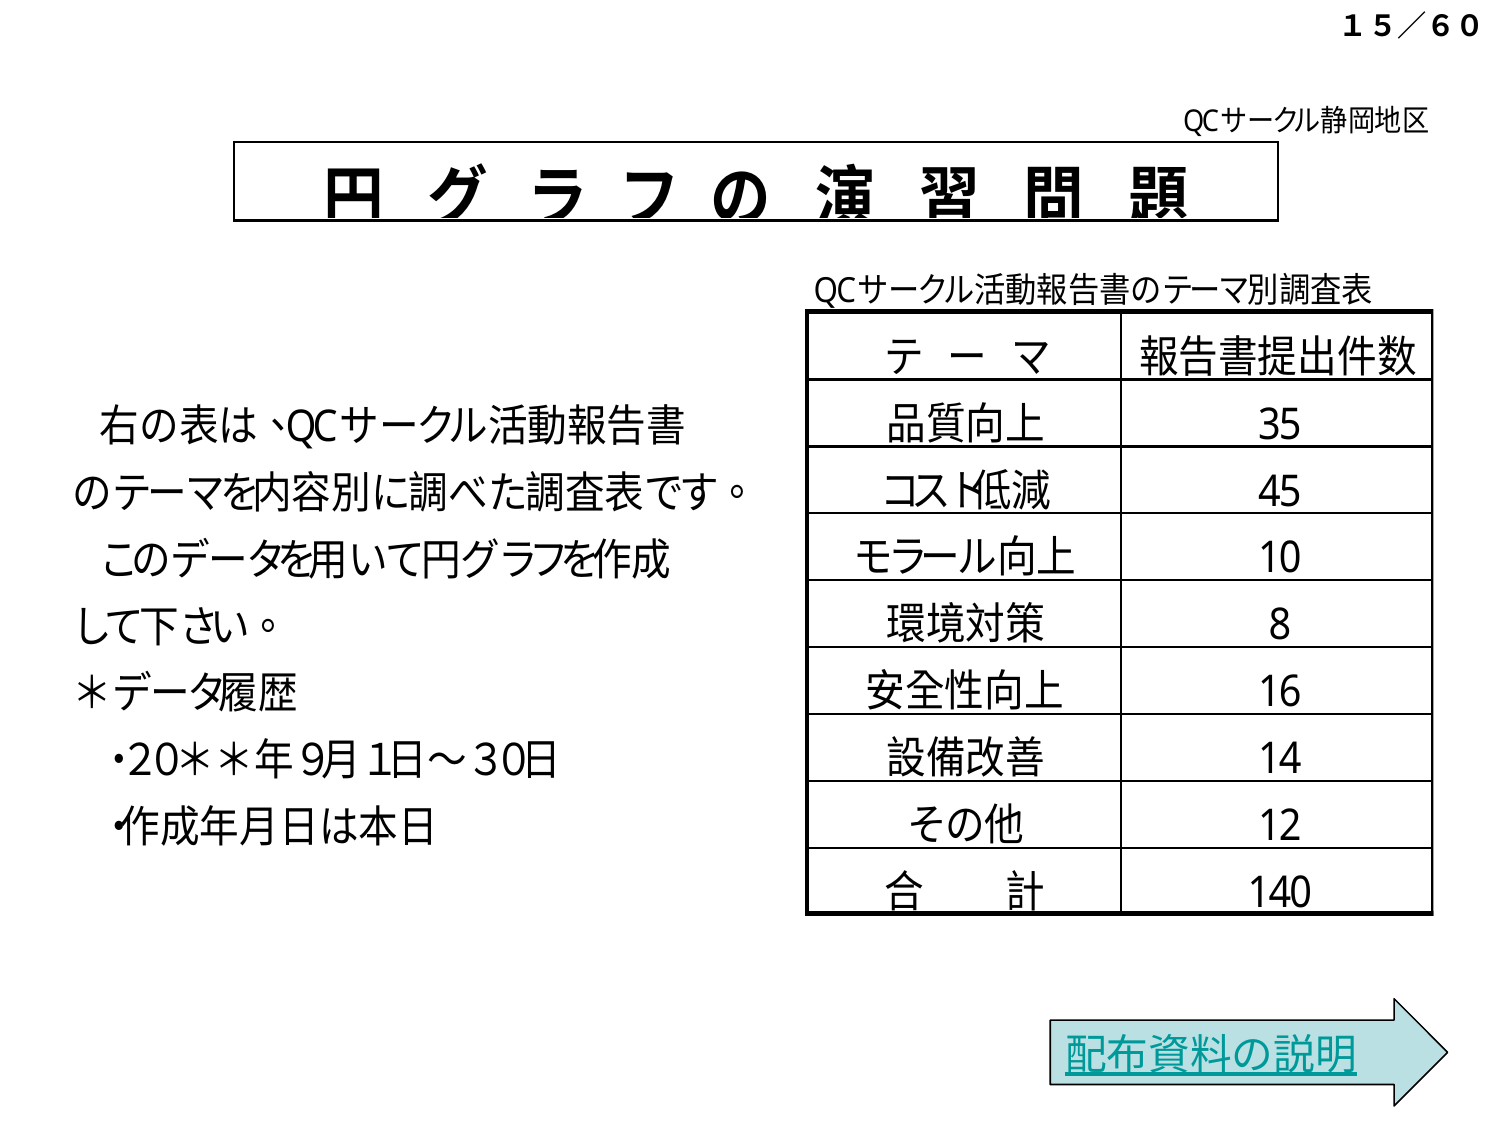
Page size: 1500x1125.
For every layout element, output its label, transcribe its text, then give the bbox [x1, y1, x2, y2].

text_box 配布資料の説明 [1050, 998, 1448, 1106]
picture [63, 85, 1436, 958]
text_box １５／６０ [1324, 0, 1500, 85]
